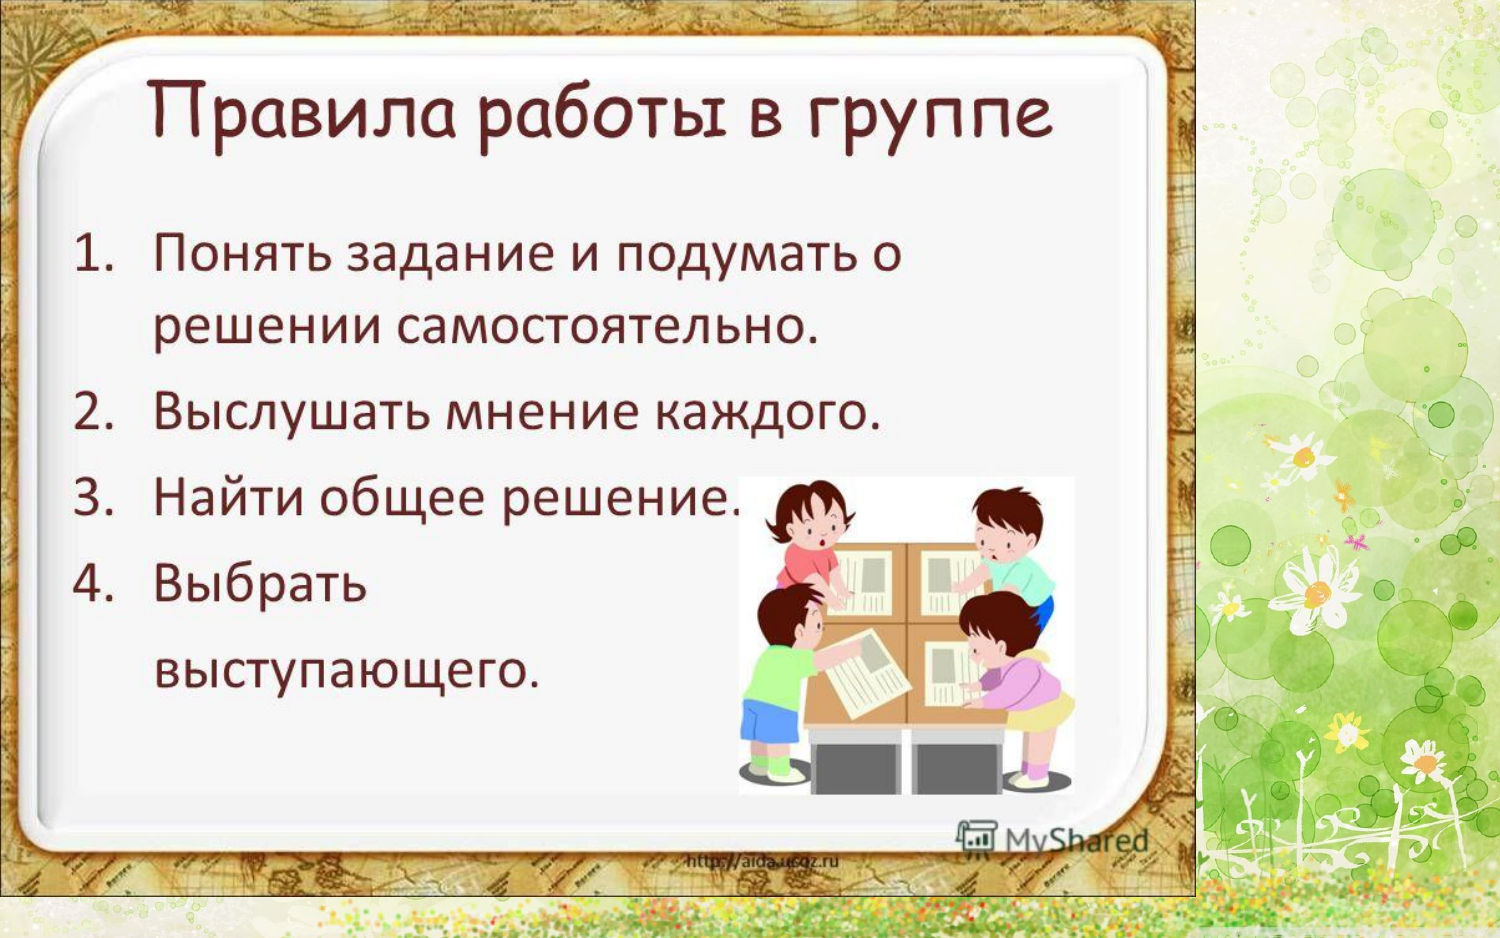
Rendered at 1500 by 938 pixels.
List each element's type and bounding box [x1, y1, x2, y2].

list [0, 0, 1196, 897]
picture [0, 0, 1500, 938]
